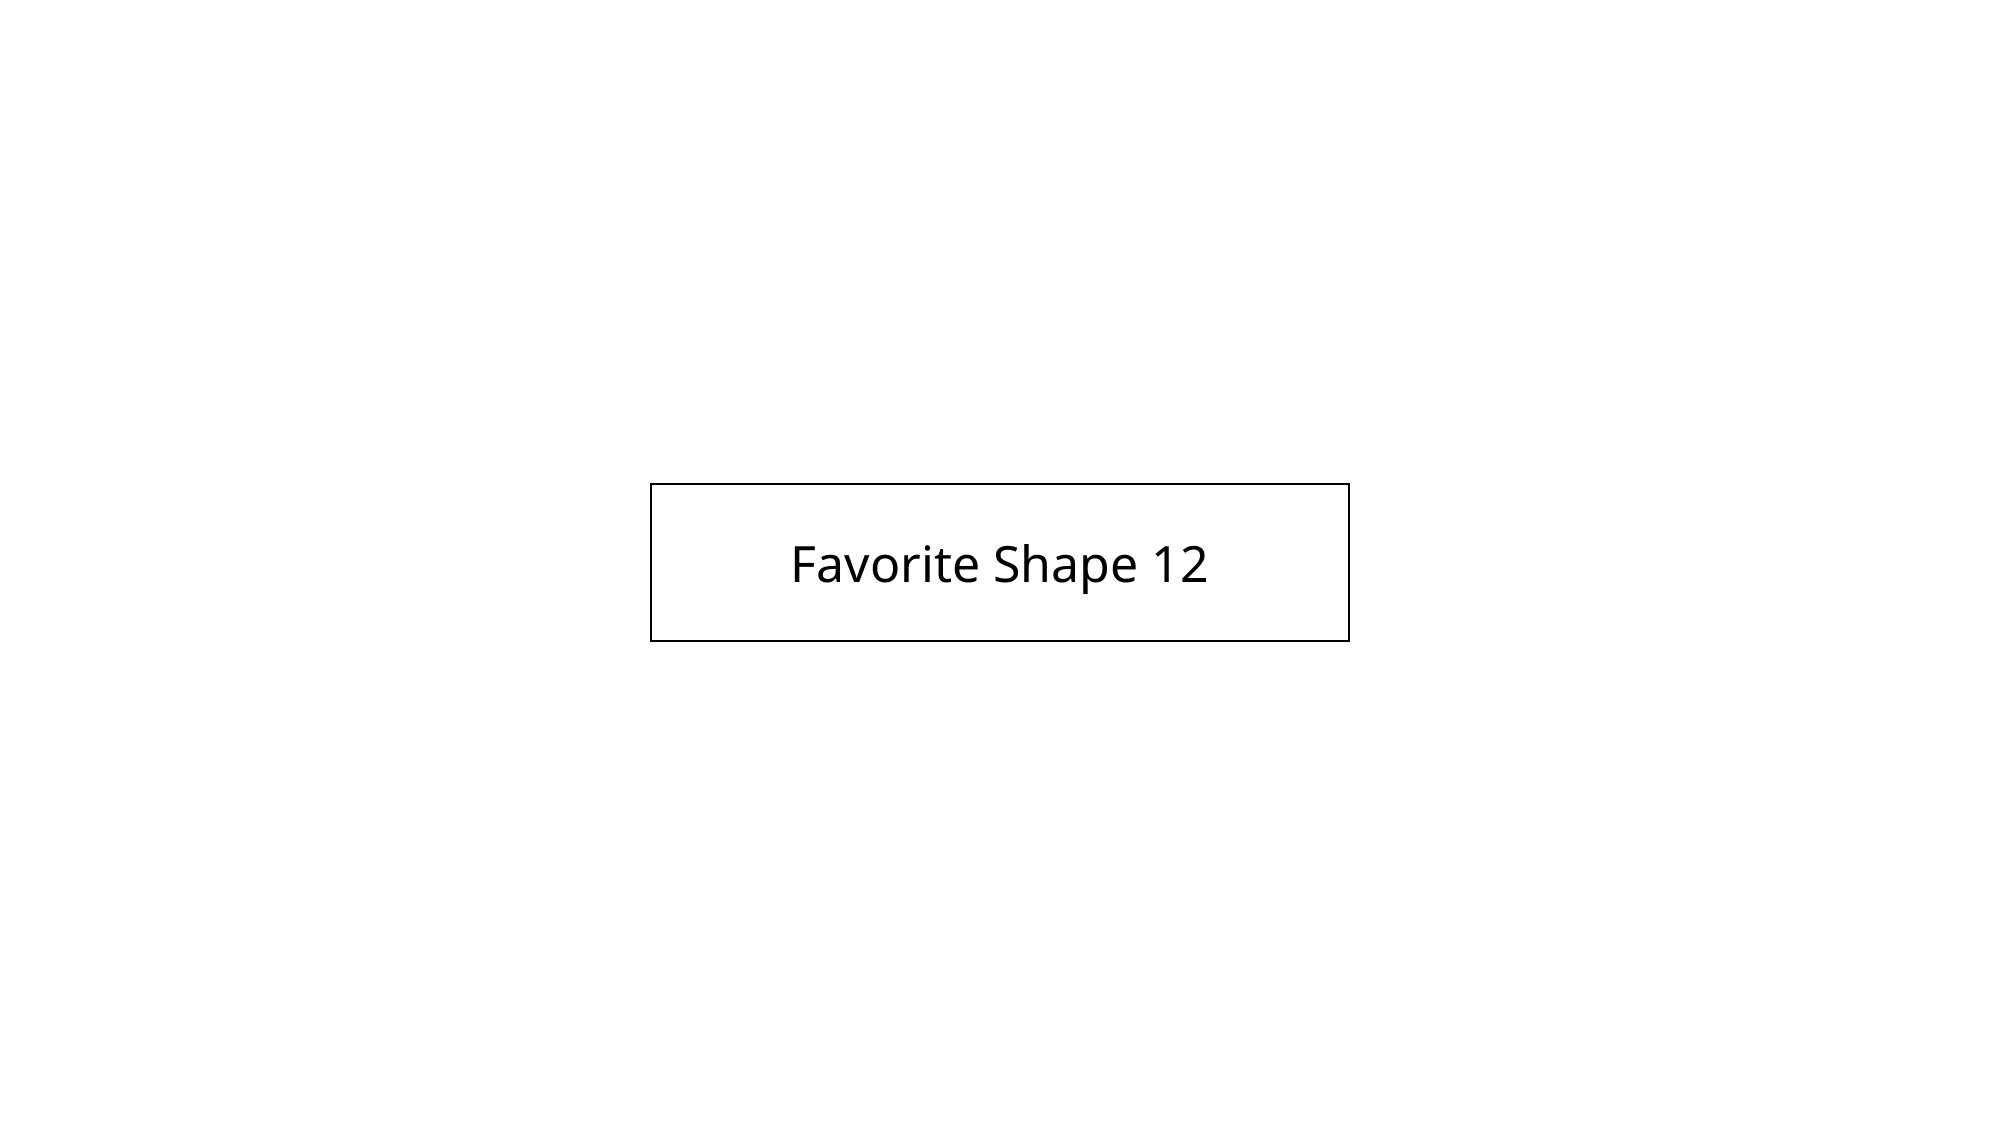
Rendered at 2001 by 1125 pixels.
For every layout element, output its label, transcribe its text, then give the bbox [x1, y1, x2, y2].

text_box Favorite Shape 12 [650, 483, 1350, 642]
